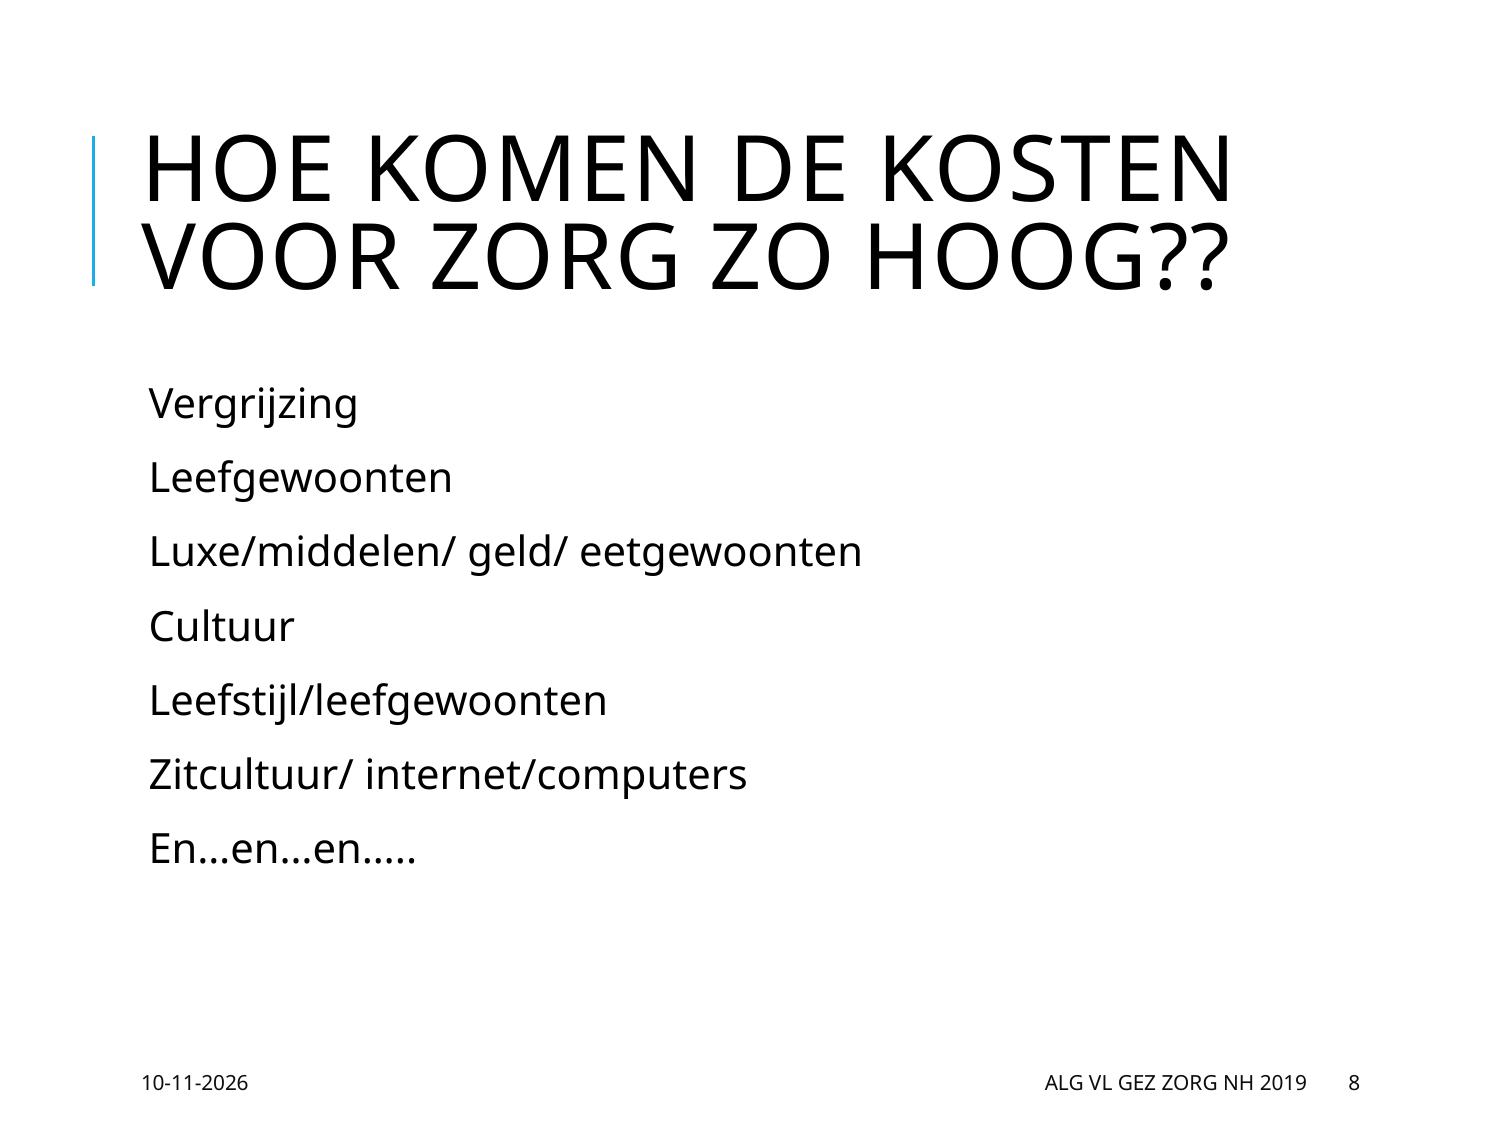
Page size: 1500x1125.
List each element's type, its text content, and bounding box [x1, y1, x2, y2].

footer Alg VL gez zorg NH 2019 [595, 1061, 1322, 1107]
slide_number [126, 1061, 392, 1107]
list Vergrijzing Leefgewoonten Luxe/middelen/ geld/ eetgewoonten Cultuur Leefstijl/leefgewoonten Zitcultuur/ internet/computers En…en…en….. [126, 375, 1322, 1035]
slide_number 8 [1333, 1061, 1454, 1107]
title Hoe komen de kosten voor zorg zo hoog?? [126, 96, 1322, 342]
